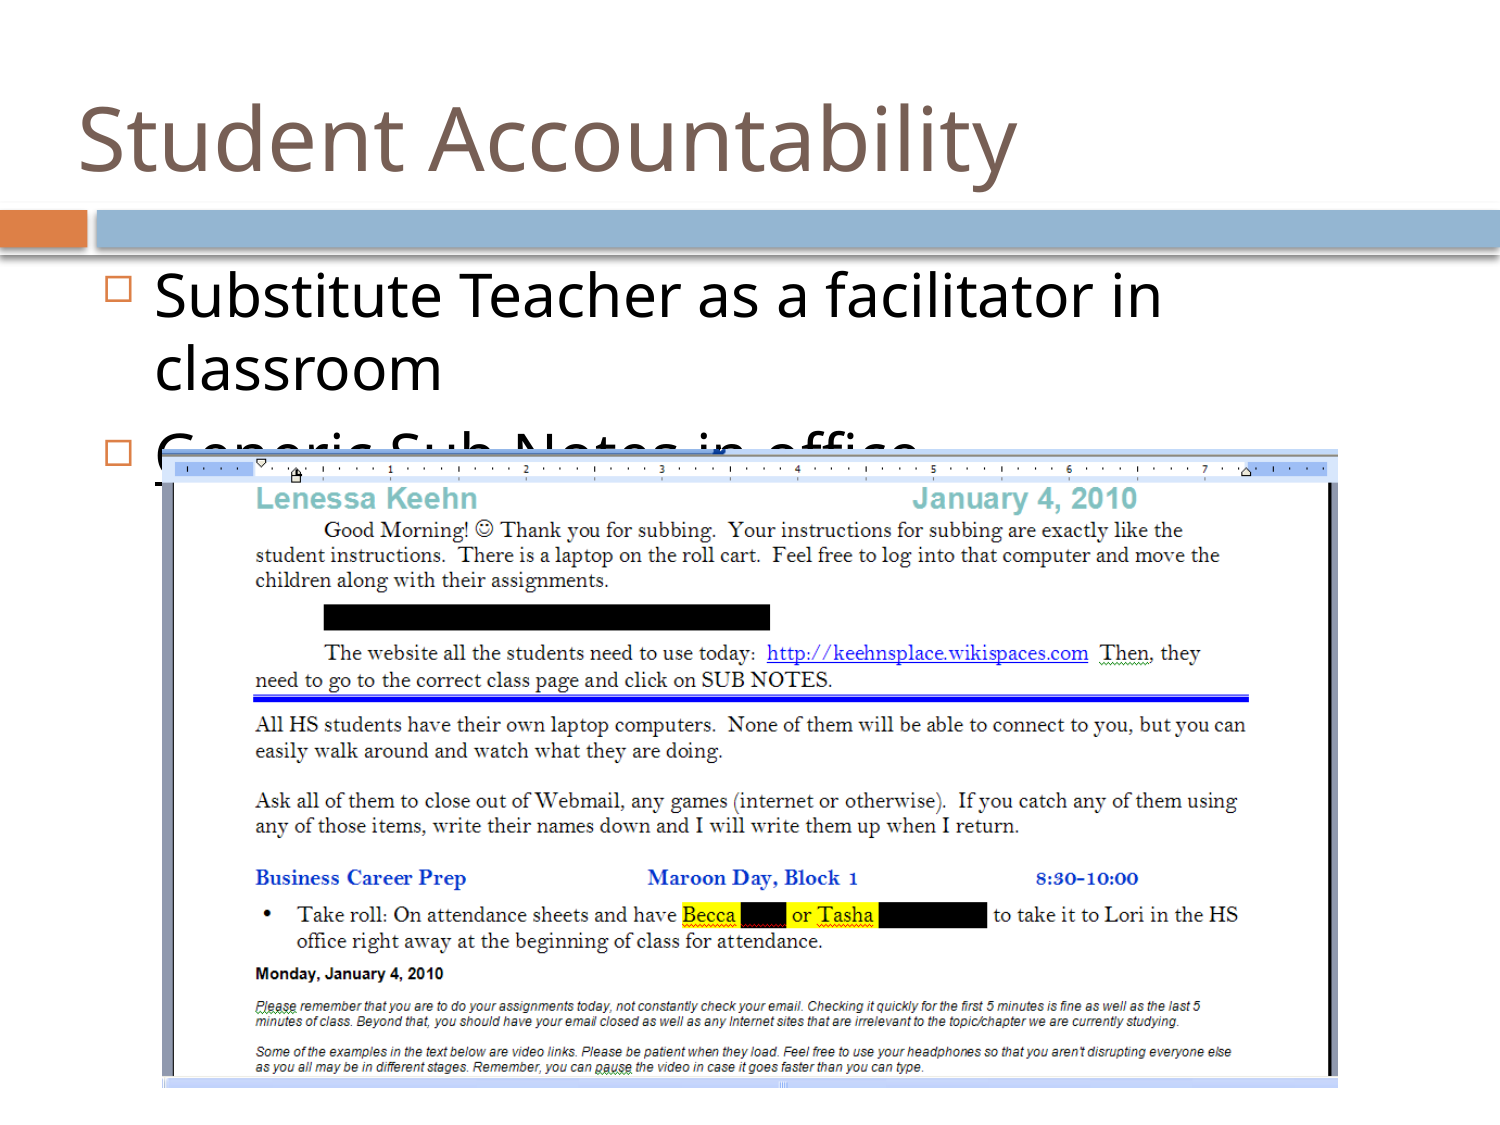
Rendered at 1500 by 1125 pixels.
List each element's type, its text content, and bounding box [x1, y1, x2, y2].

list Substitute Teacher as a facilitator in classroom Generic Sub Notes in office [87, 249, 1430, 887]
title Student Accountability [62, 75, 1405, 198]
picture [162, 449, 1338, 1089]
